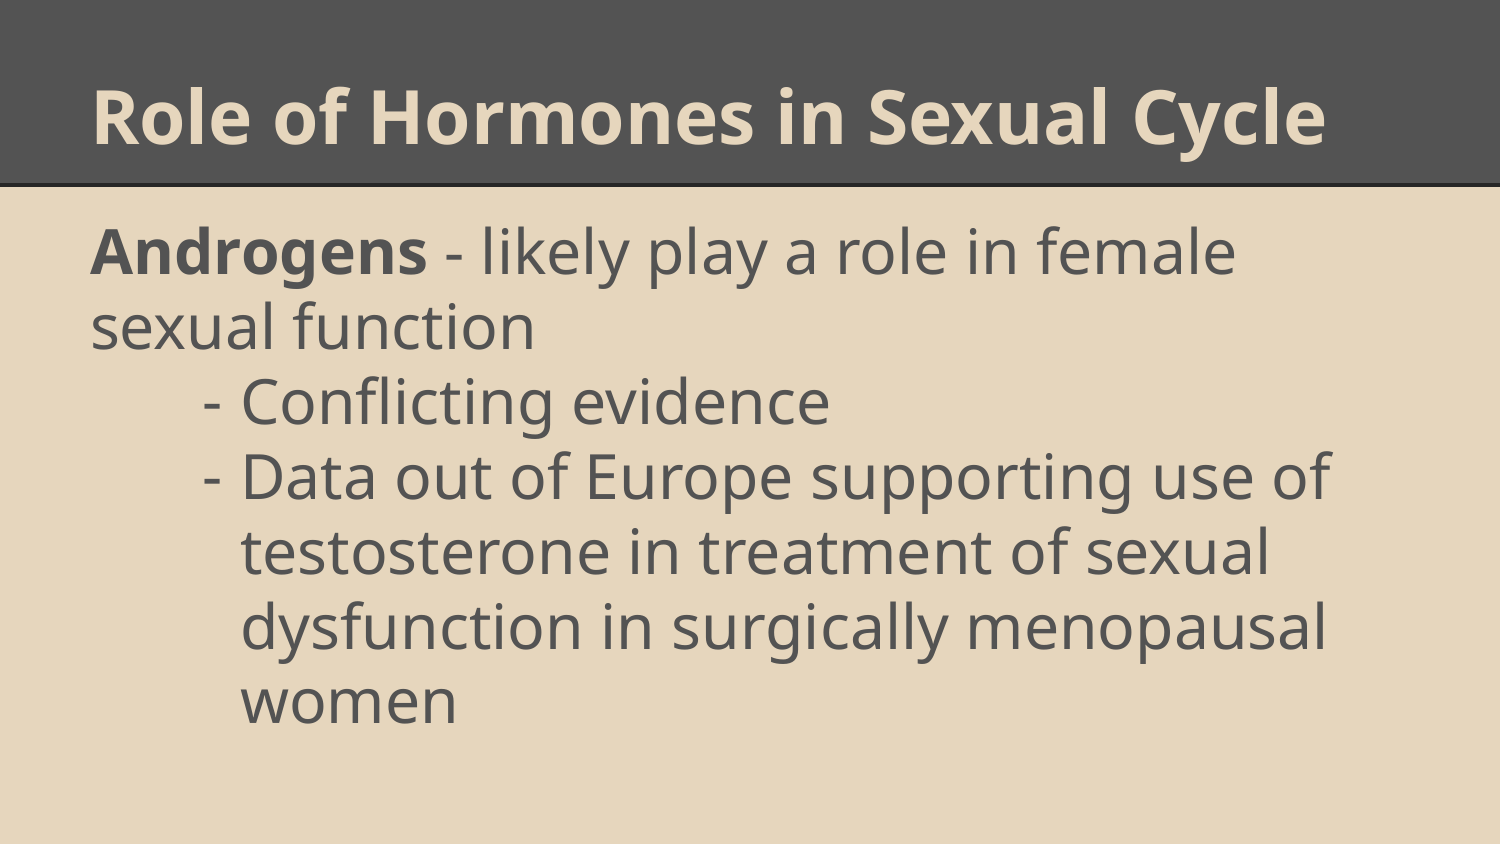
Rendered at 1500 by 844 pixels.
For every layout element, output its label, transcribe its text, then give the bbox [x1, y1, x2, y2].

title Role of Hormones in Sexual Cycle [75, 33, 1425, 175]
list Androgens - likely play a role in female sexual function Conflicting evidence Data out of Europe supporting use of testosterone in treatment of sexual dysfunction in surgically menopausal women [75, 196, 1425, 808]
